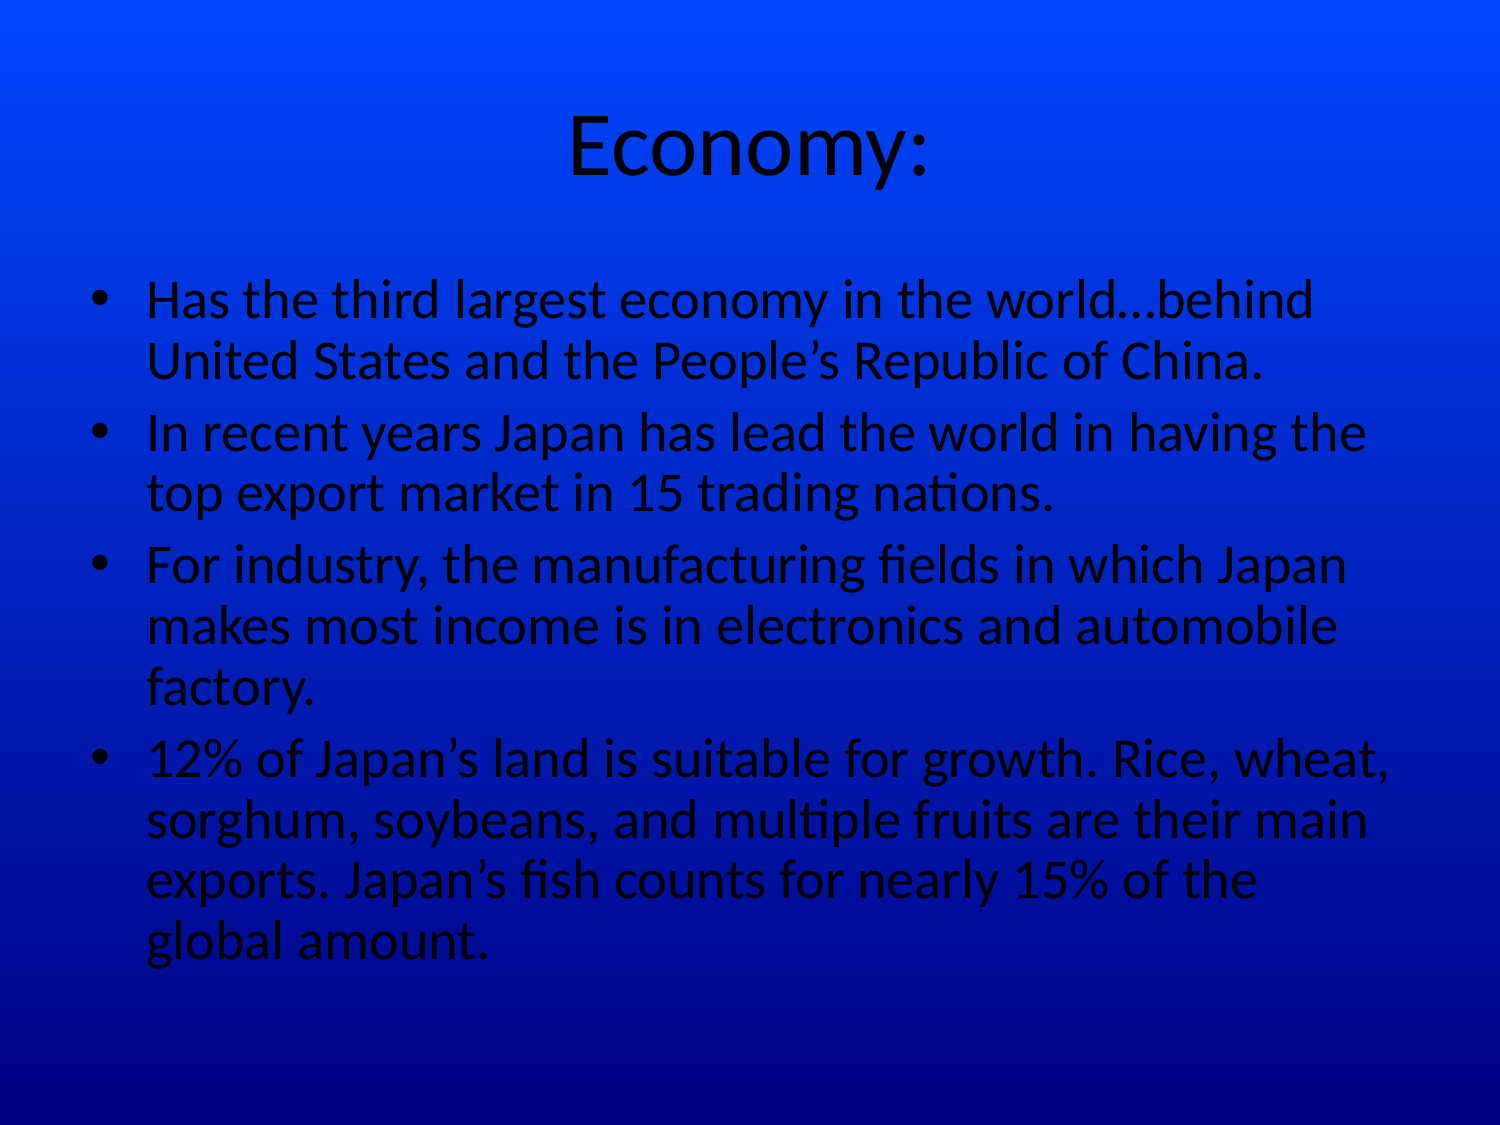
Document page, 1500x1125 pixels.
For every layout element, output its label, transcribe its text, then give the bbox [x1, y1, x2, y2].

title Economy: [74, 44, 1426, 233]
list Has the third largest economy in the world…behind United States and the People’s Republic of China. In recent years Japan has lead the world in having the top export market in 15 trading nations. For industry, the manufacturing fields in which Japan makes most income is in electronics and automobile factory. 12% of Japan’s land is suitable for growth. Rice, wheat, sorghum, soybeans, and multiple fruits are their main exports. Japan’s fish counts for nearly 15% of the global amount. [74, 262, 1426, 1006]
